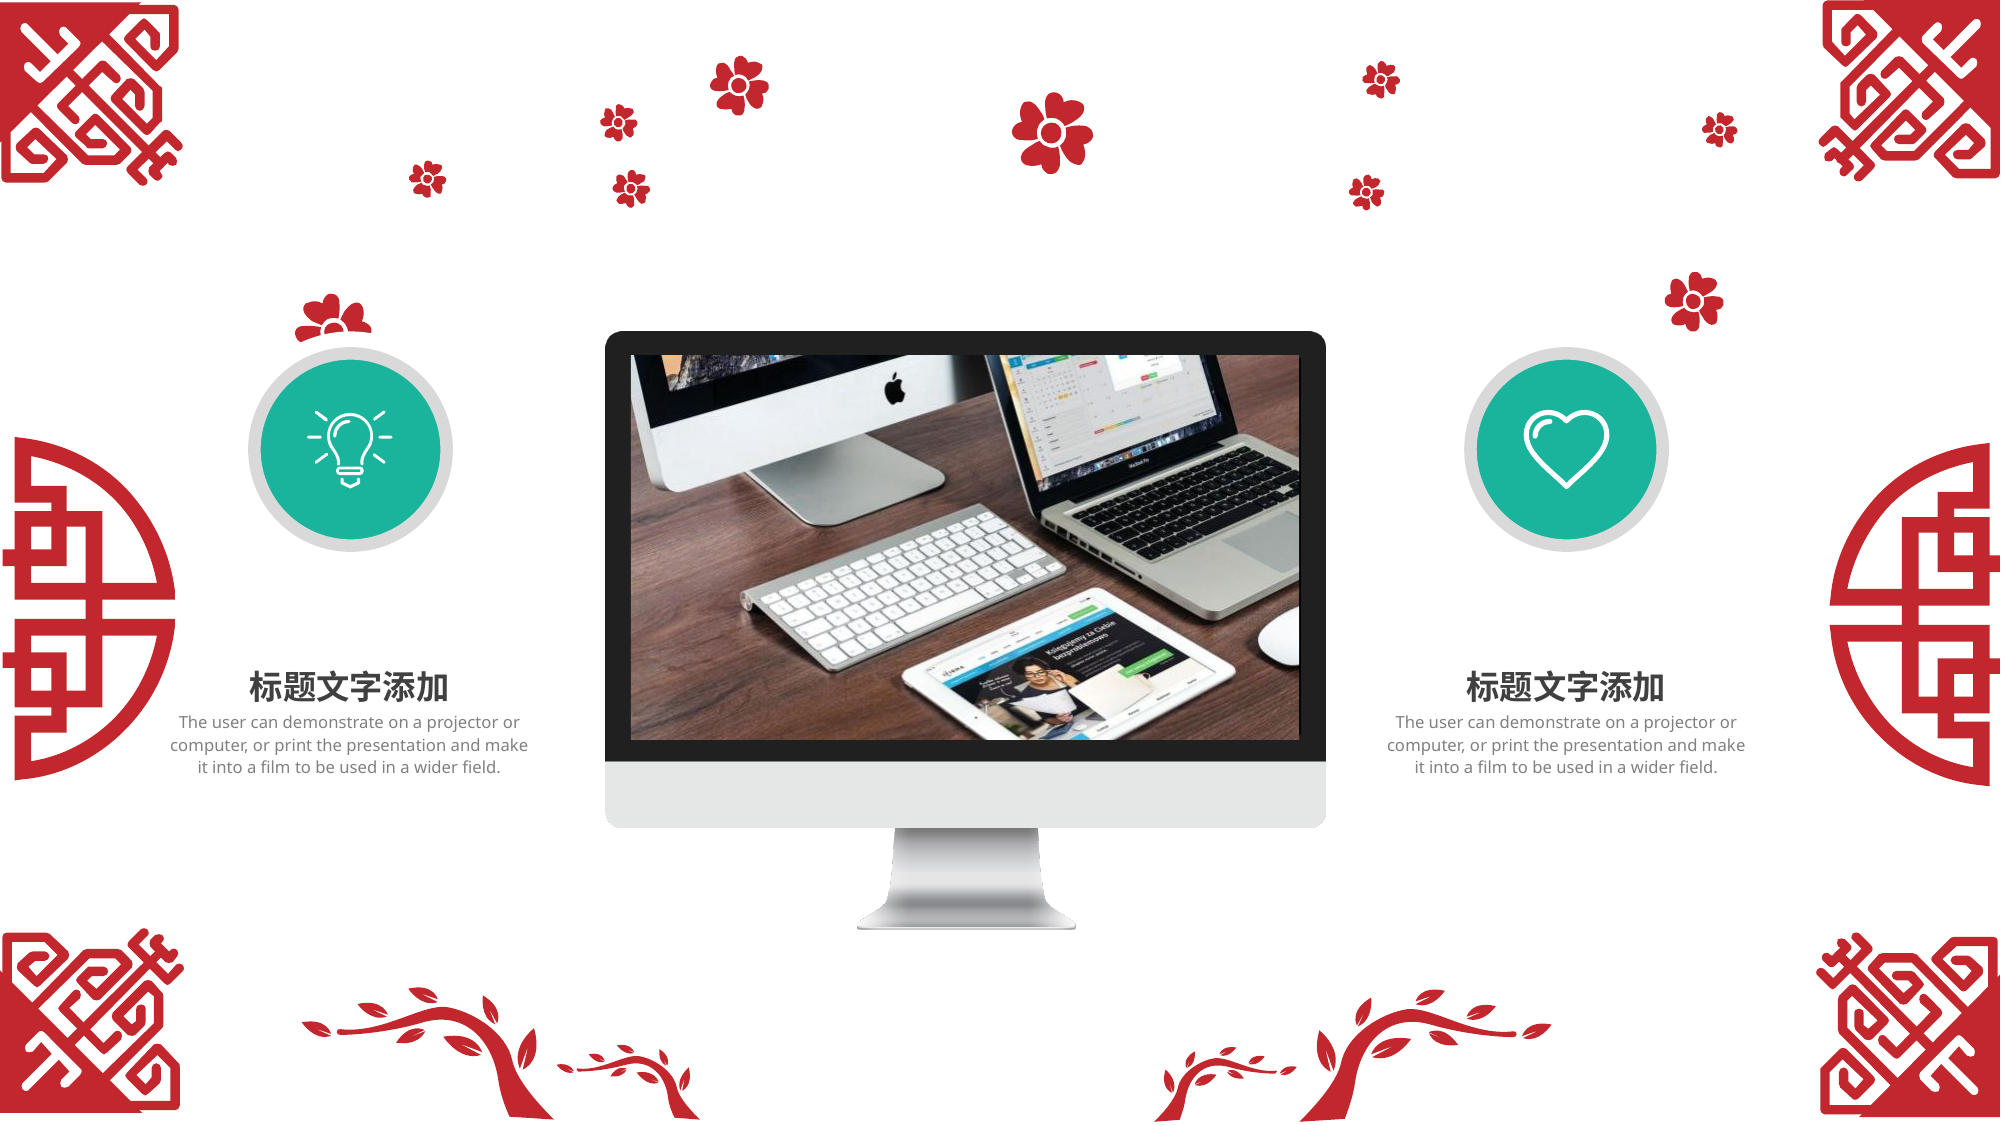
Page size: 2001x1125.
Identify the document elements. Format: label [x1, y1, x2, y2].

text_box [1154, 985, 1552, 1122]
text_box [1664, 271, 1725, 333]
text_box [1348, 174, 1385, 211]
text_box [2, 436, 175, 781]
text_box [232, 331, 469, 568]
text_box [709, 55, 770, 117]
text_box [150, 650, 549, 786]
text_box [408, 159, 447, 199]
text_box [0, 2, 184, 187]
text_box [0, 927, 185, 1113]
text_box [301, 982, 700, 1120]
text_box [1010, 91, 1094, 175]
text_box [604, 331, 1325, 932]
text_box [1448, 331, 1685, 568]
text_box [1701, 111, 1738, 148]
text_box [1361, 60, 1400, 99]
text_box [1367, 650, 1766, 786]
text_box [1829, 442, 2000, 787]
text_box [611, 169, 650, 209]
text_box [294, 293, 373, 331]
text_box [1815, 932, 2000, 1118]
text_box [1817, 0, 2000, 182]
text_box [600, 103, 639, 143]
